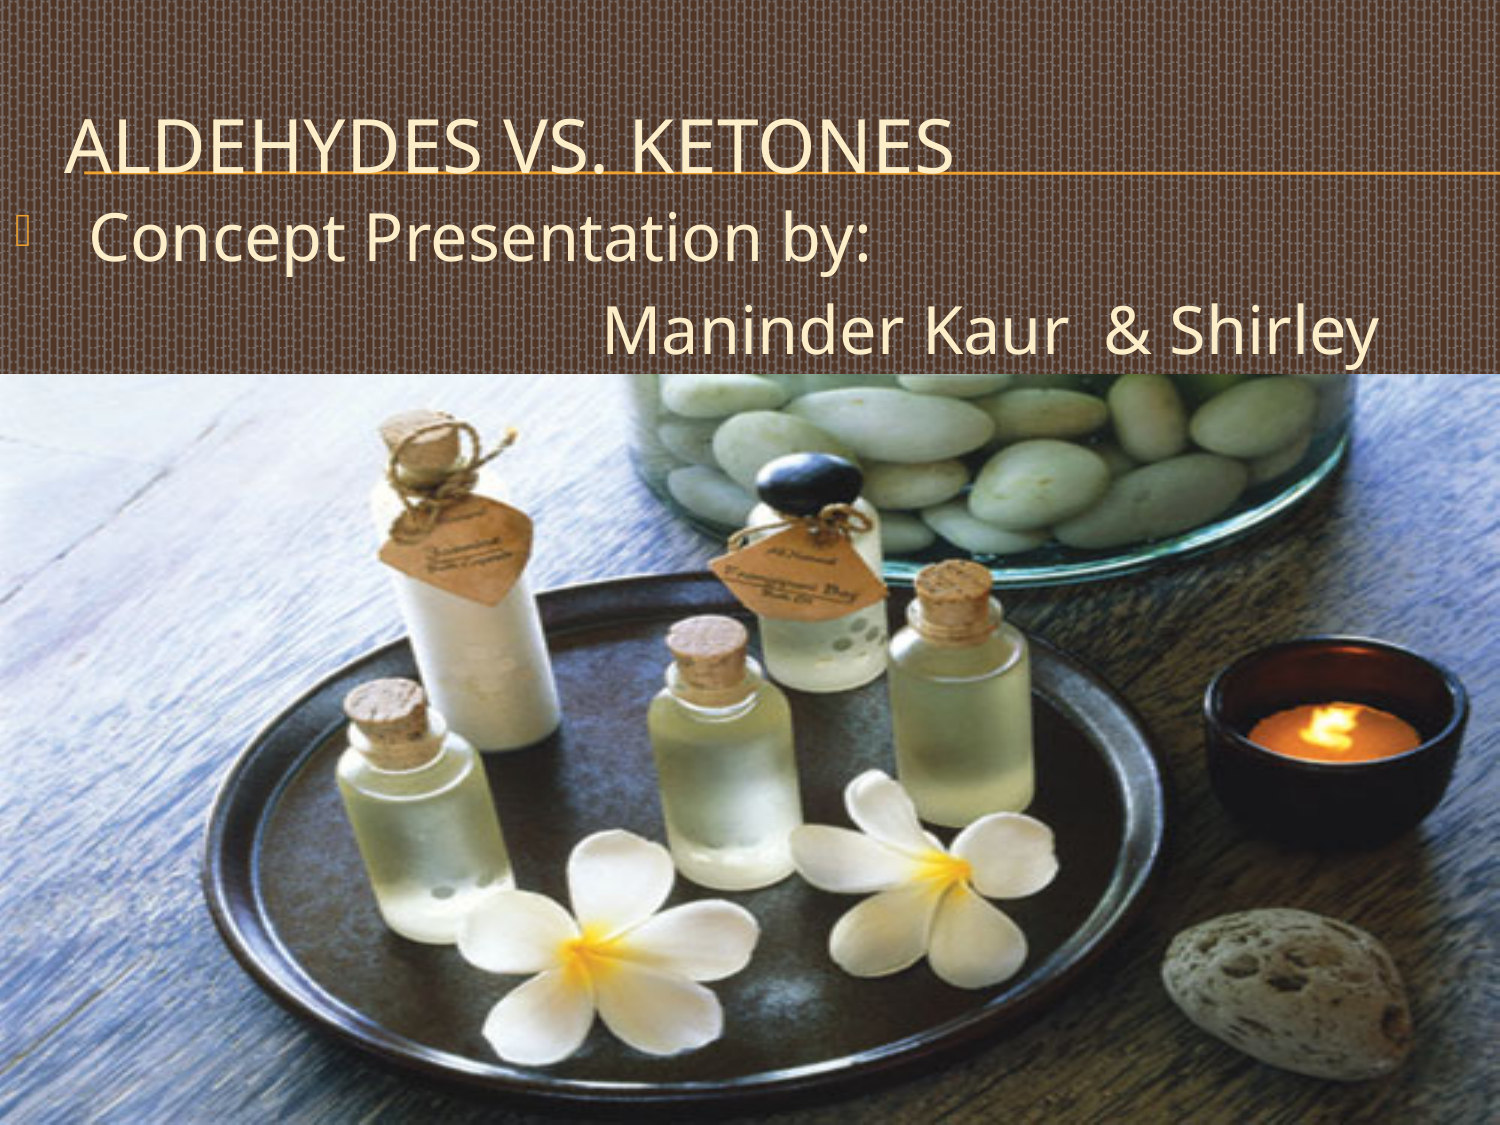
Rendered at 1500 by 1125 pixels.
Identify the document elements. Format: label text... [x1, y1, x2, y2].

title Aldehydes vs. Ketones [50, 75, 1475, 187]
list Concept Presentation by: Maninder Kaur & Shirley Easo. [0, 187, 1475, 373]
picture [0, 374, 1500, 1125]
